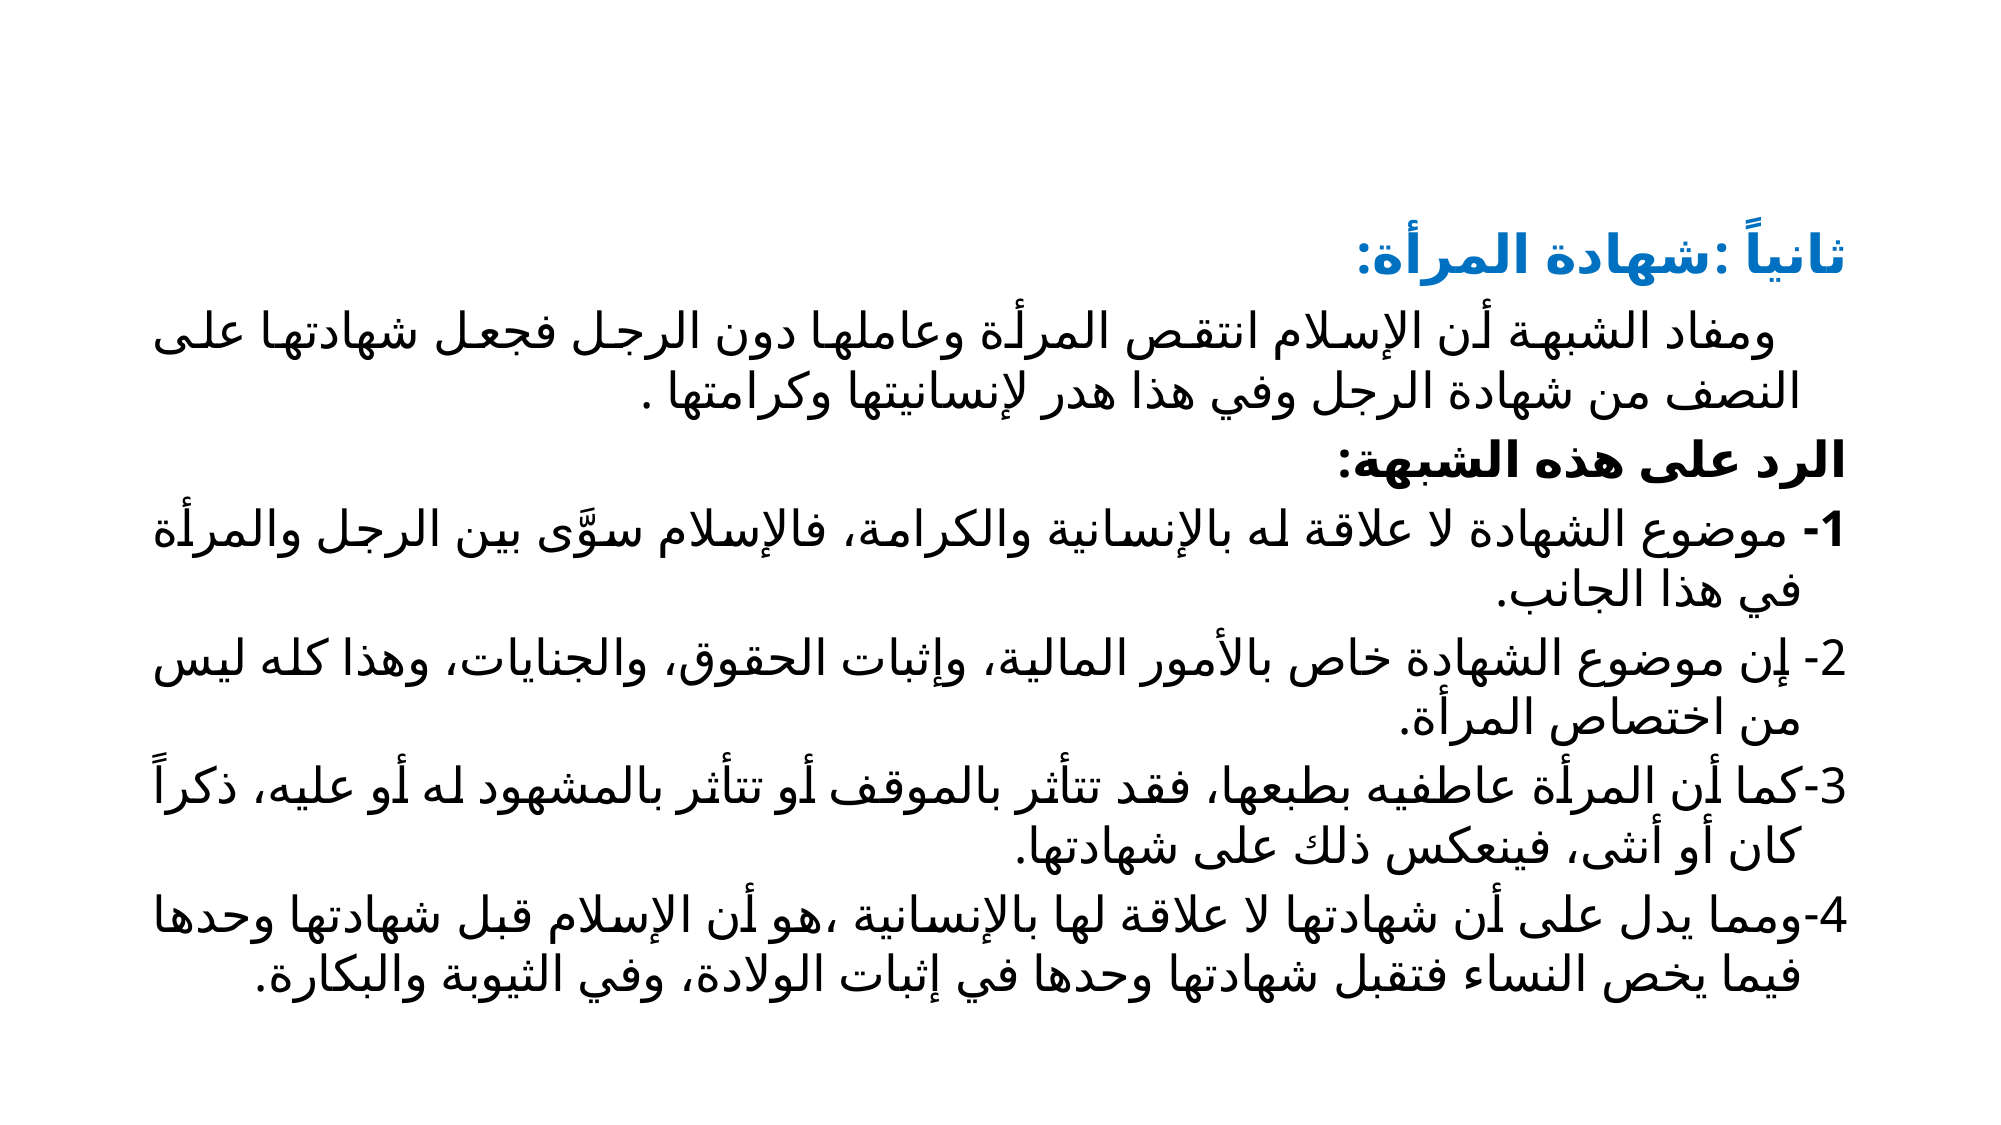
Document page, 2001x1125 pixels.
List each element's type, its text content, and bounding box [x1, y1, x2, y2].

list ثانياً :شهادة المرأة: ومفاد الشبهة أن الإسلام انتقص المرأة وعاملها دون الرجل فجعل شهادتها على النصف من شهادة الرجل وفي هذا هدر لإنسانيتها وكرامتها . الرد على هذه الشبهة: 1- موضوع الشهادة لا علاقة له بالإنسانية والكرامة، فالإسلام سوَّى بين الرجل والمرأة في هذا الجانب. 2- إن موضوع الشهادة خاص بالأمور المالية، وإثبات الحقوق، والجنايات، وهذا كله ليس من اختصاص المرأة. 3-كما أن المرأة عاطفيه بطبعها، فقد تتأثر بالموقف أو تتأثر بالمشهود له أو عليه، ذكراً كان أو أنثى، فينعكس ذلك على شهادتها. 4-ومما يدل على أن شهادتها لا علاقة لها بالإنسانية ،هو أن الإسلام قبل شهادتها وحدها فيما يخص النساء فتقبل شهادتها وحدها في إثبات الولادة، وفي الثيوبة والبكارة. [137, 211, 1863, 1014]
